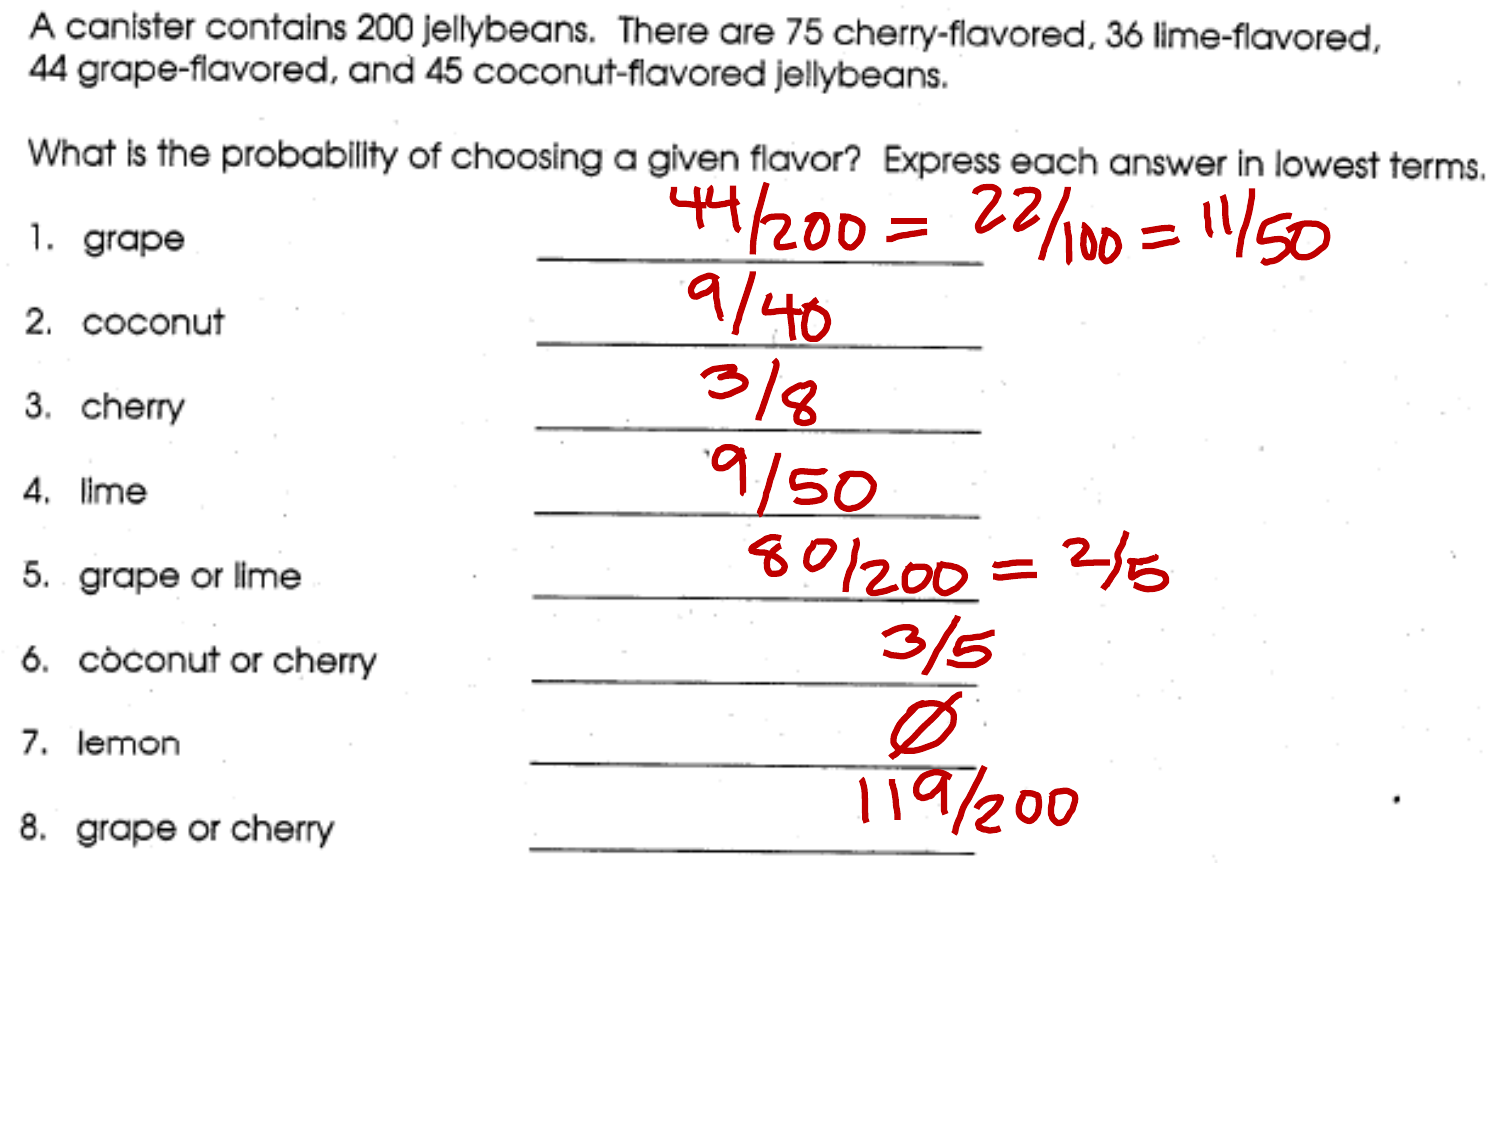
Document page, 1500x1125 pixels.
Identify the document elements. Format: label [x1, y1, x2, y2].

picture [0, 0, 1500, 864]
